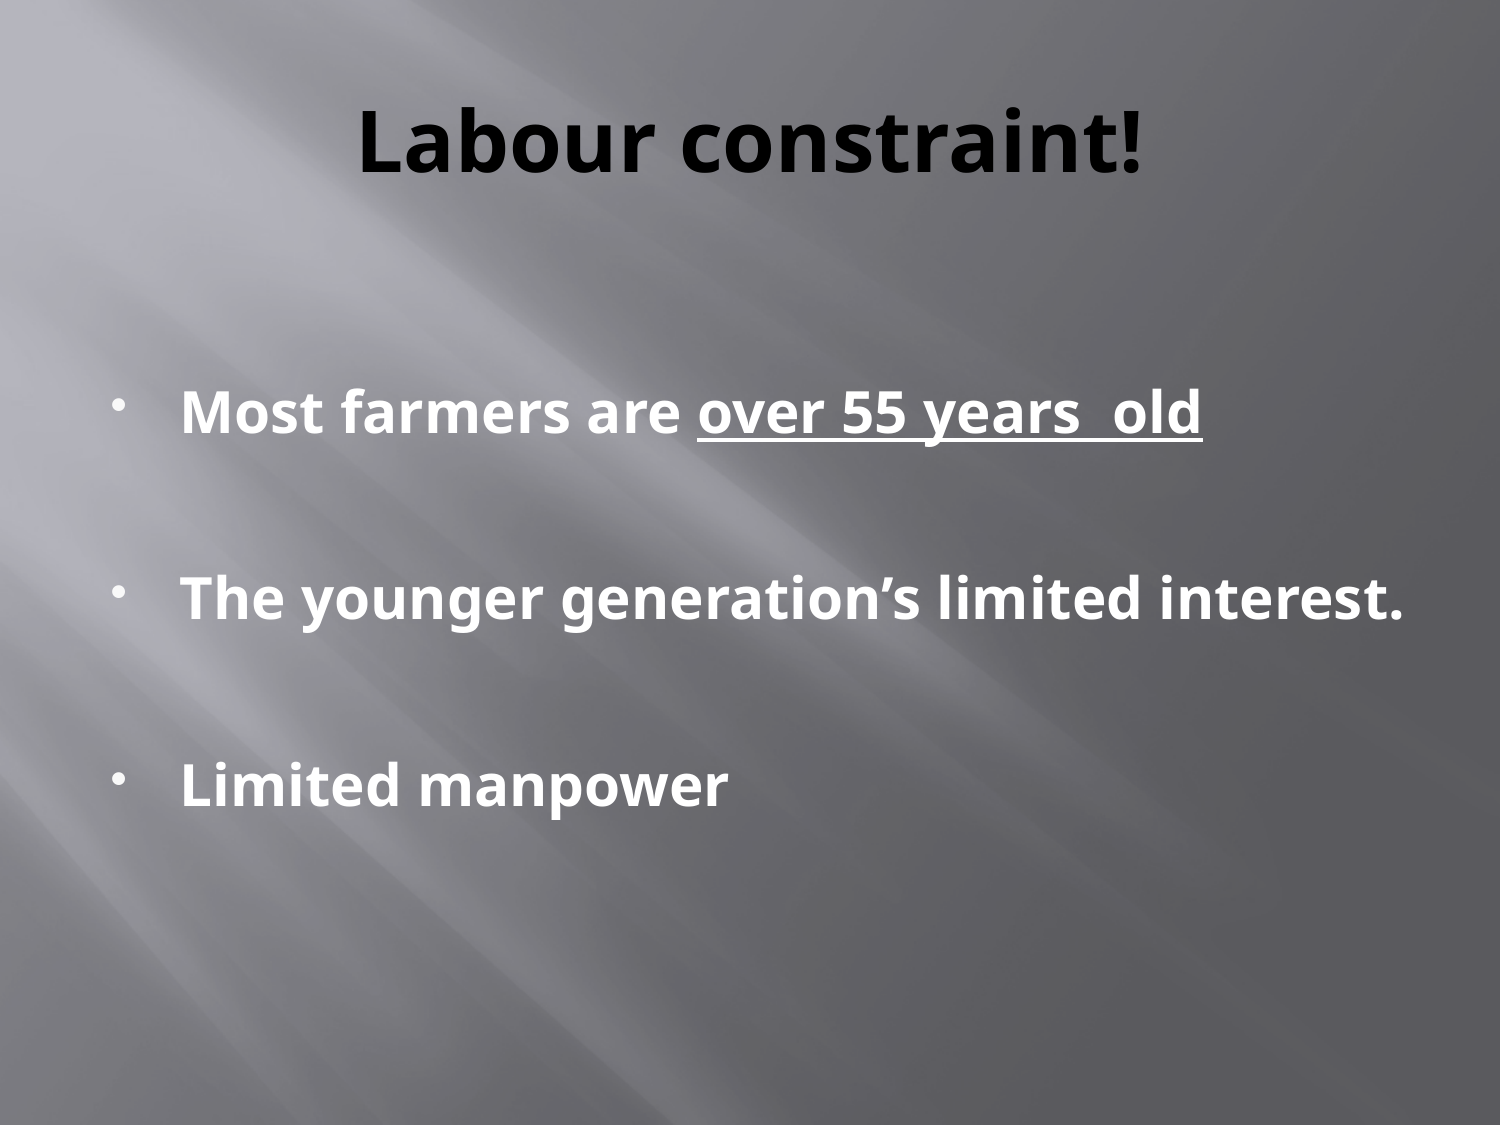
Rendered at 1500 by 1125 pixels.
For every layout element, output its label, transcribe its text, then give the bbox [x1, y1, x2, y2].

title Labour constraint! [75, 45, 1425, 233]
list Most farmers are over 55 years old The younger generation’s limited interest. Limited manpower [75, 262, 1425, 1035]
